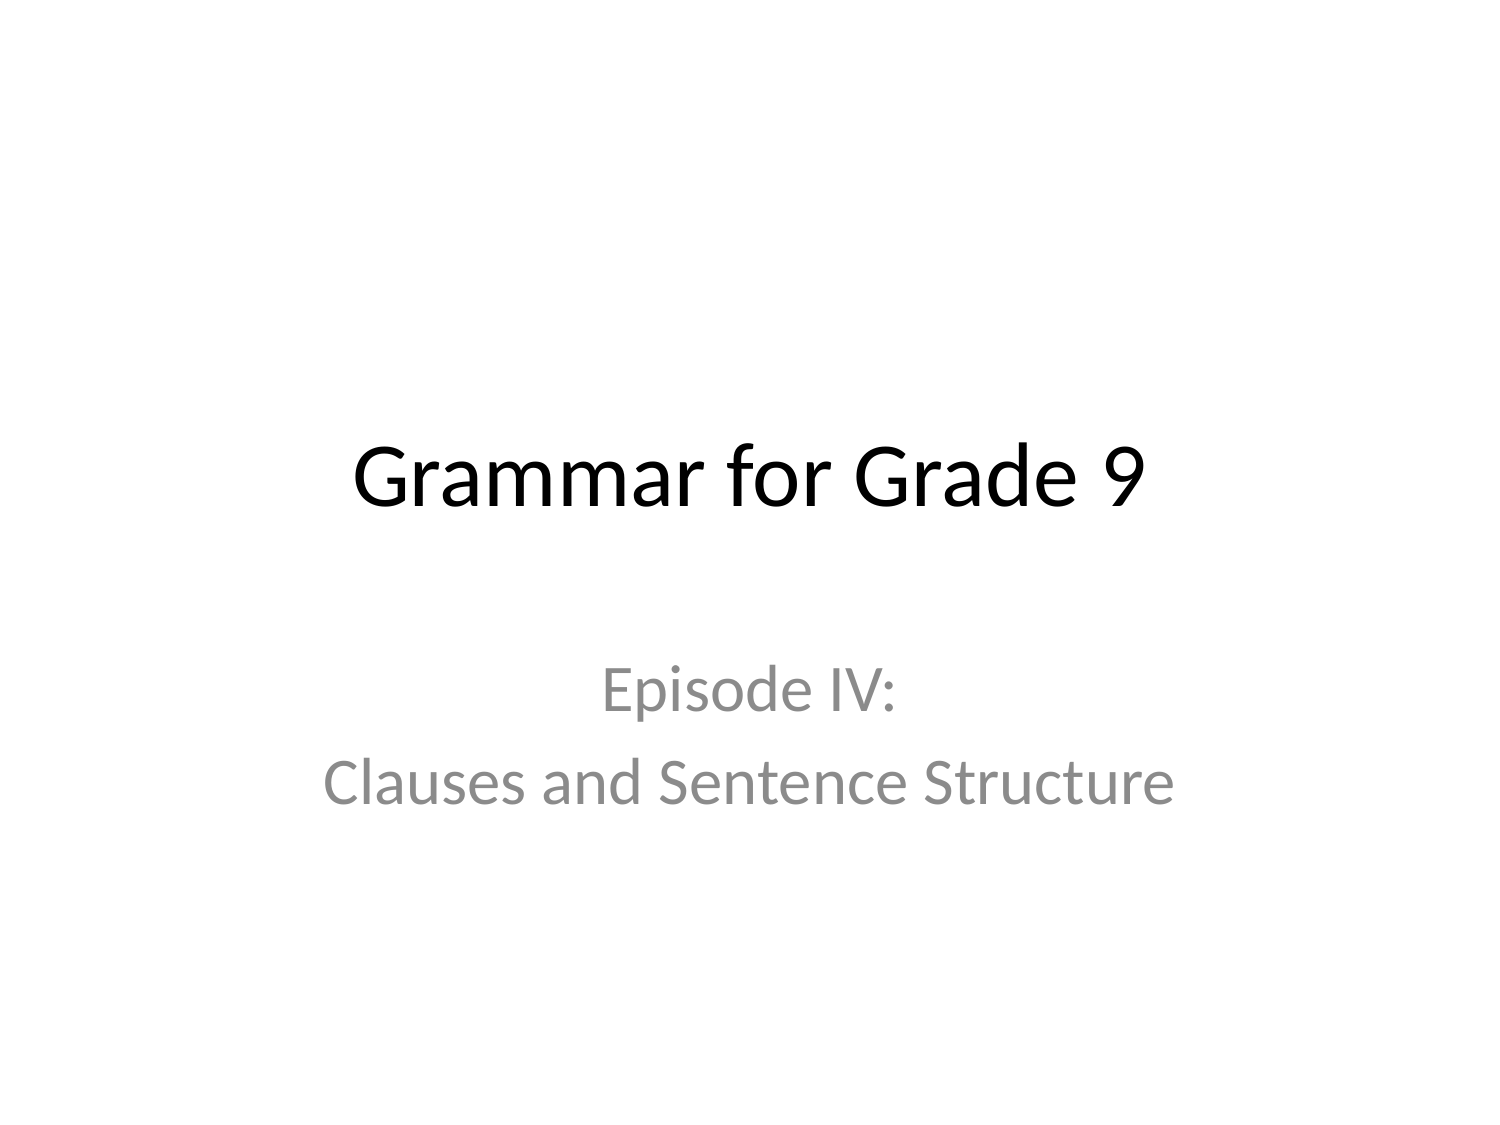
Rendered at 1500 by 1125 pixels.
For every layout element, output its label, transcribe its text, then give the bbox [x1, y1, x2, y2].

subtitle Episode IV: Clauses and Sentence Structure [225, 637, 1275, 925]
title Grammar for Grade 9 [112, 349, 1388, 591]
